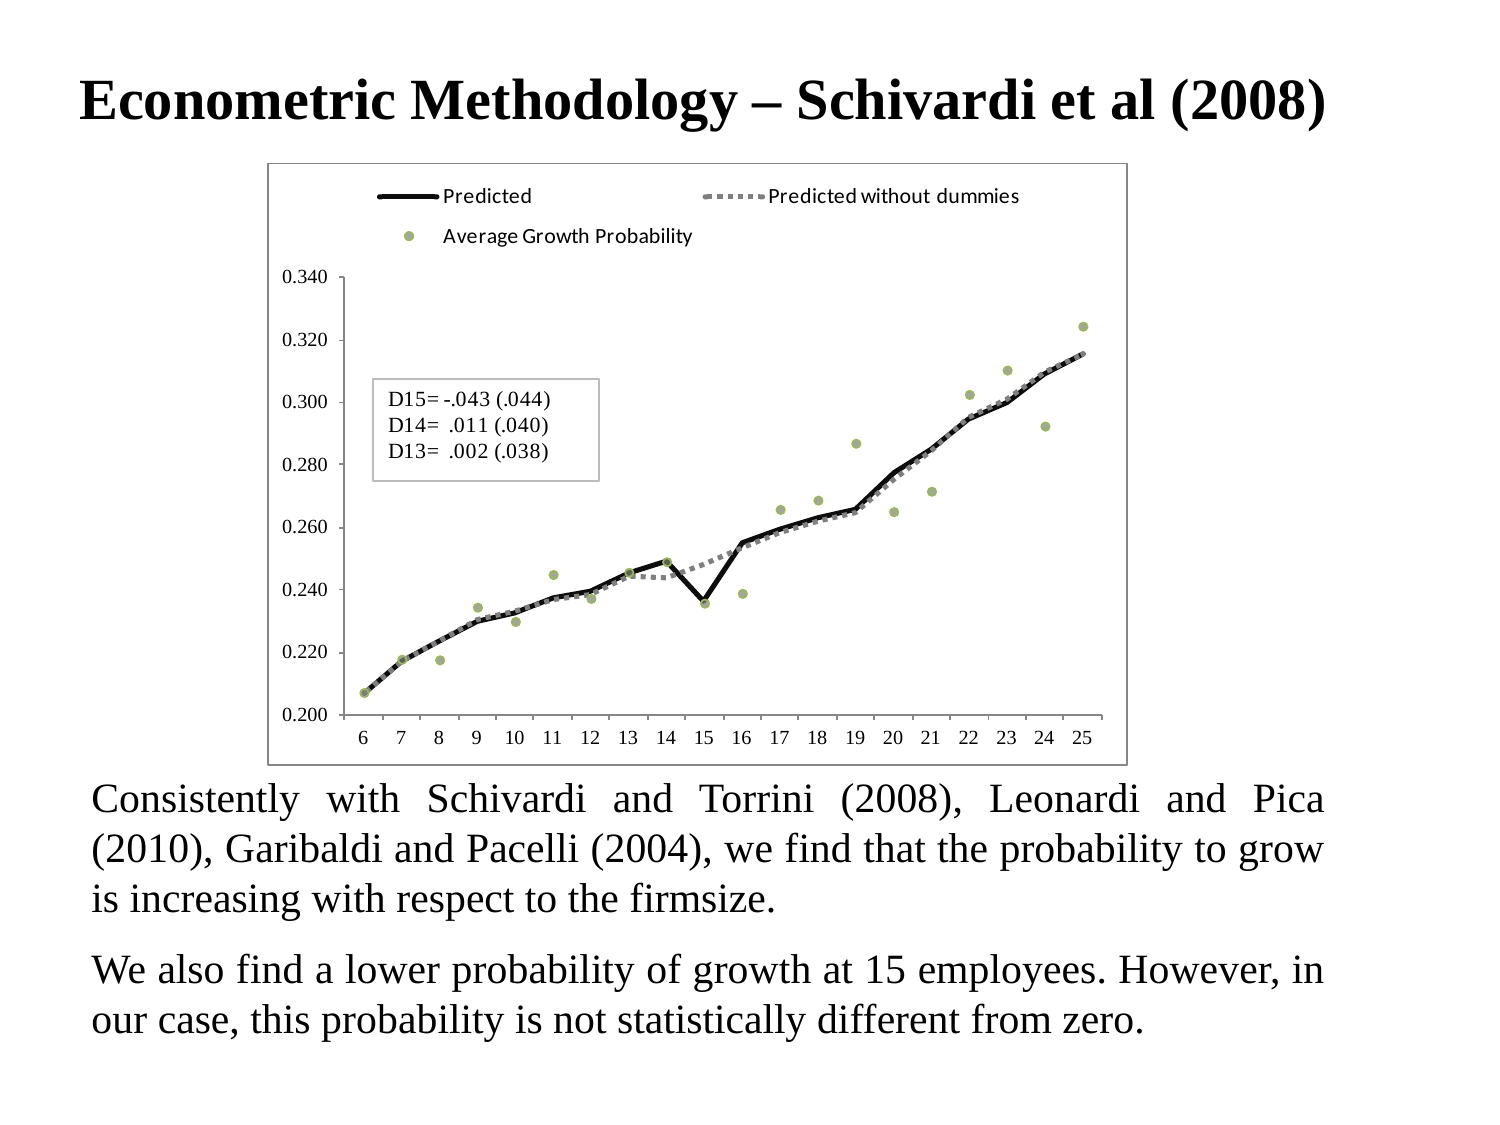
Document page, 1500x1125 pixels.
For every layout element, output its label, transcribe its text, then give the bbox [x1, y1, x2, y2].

text_box Econometric Methodology – Schivardi et al (2008) [64, 54, 1436, 138]
picture [265, 160, 1129, 767]
text_box Consistently with Schivardi and Torrini (2008), Leonardi and Pica (2010), Garibaldi and Pacelli (2004), we find that the probability to grow is increasing with respect to the firmsize. We also find a lower probability of growth at 15 employees. However, in our case, this probability is not statistically different from zero. [76, 763, 1341, 1049]
